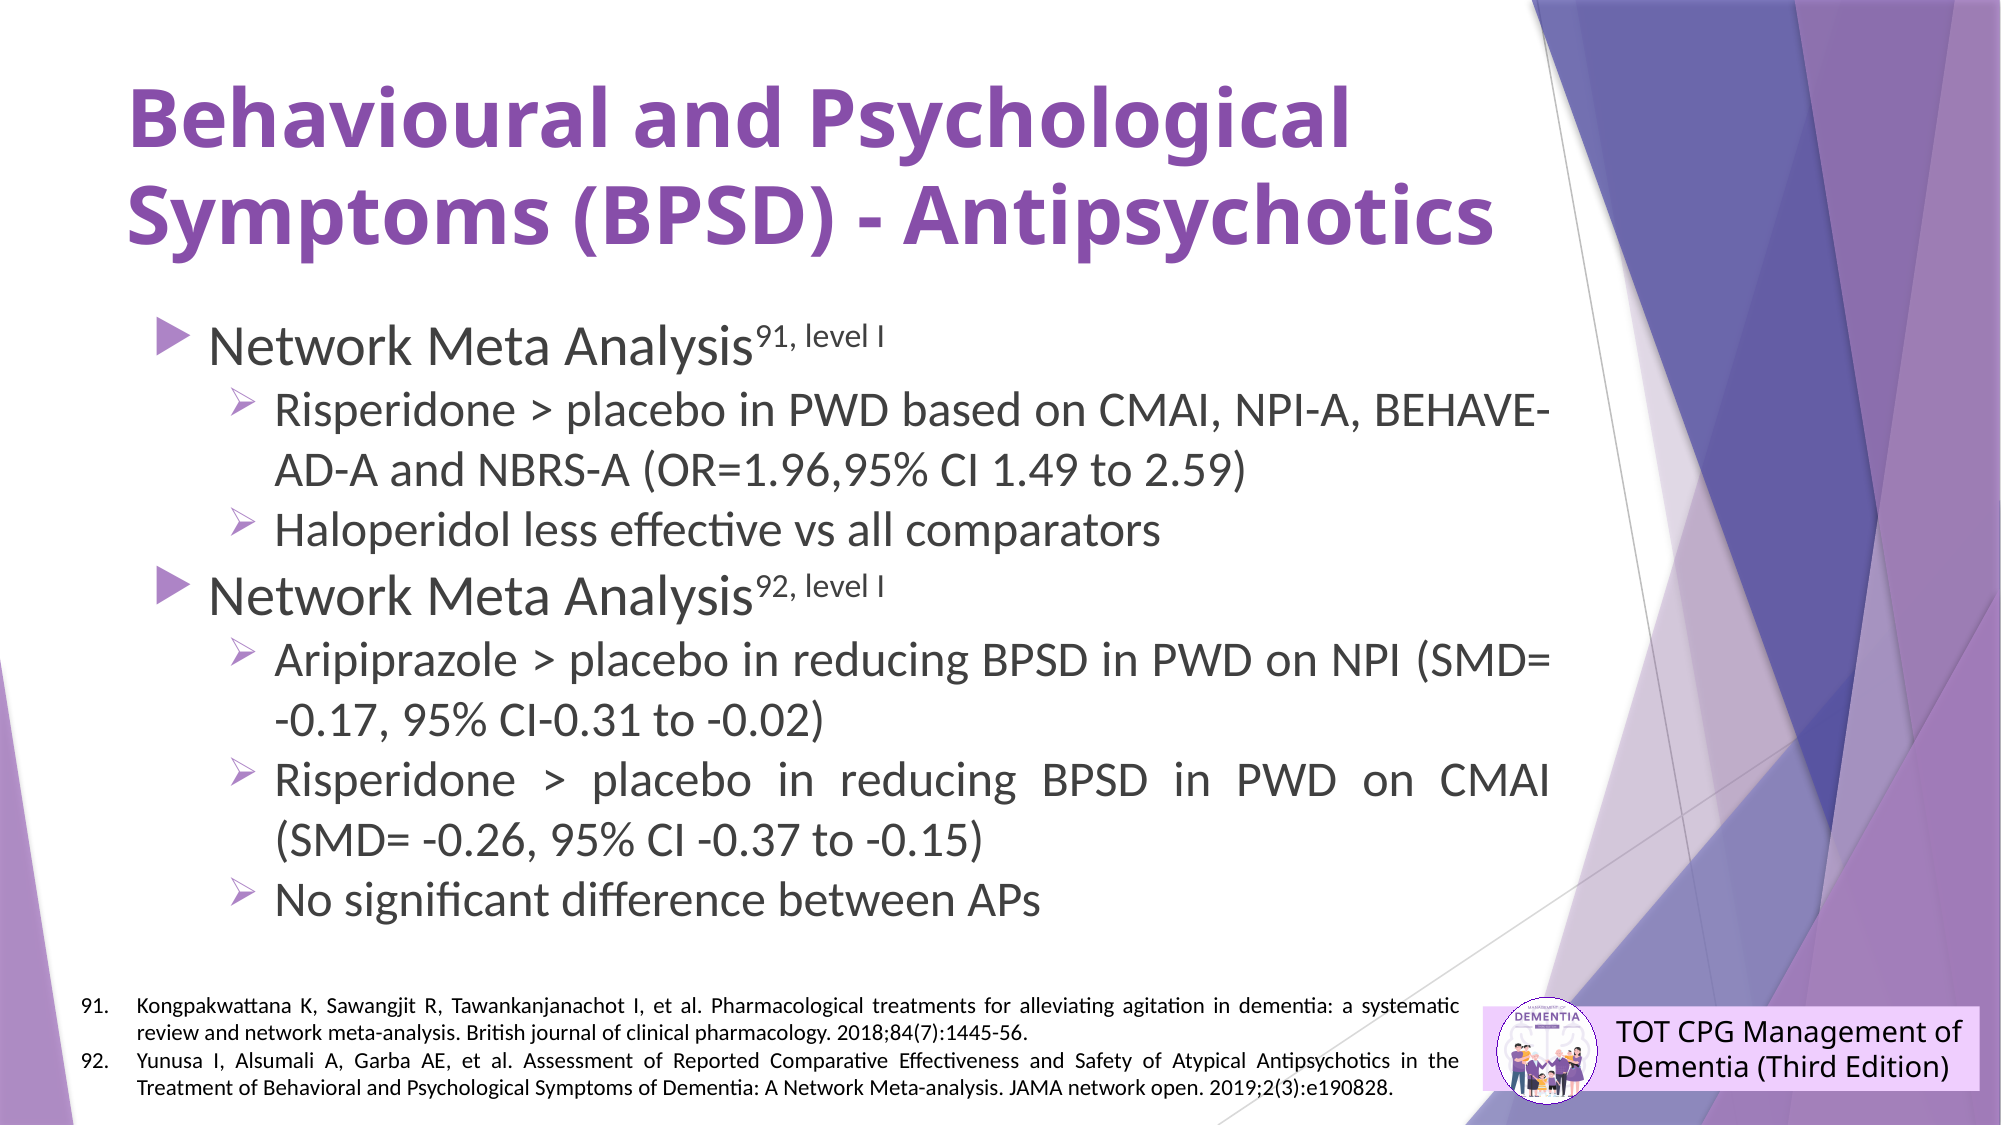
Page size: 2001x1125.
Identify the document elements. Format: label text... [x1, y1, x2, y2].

title Behavioural and Psychological Symptoms (BPSD) - Antipsychotics [111, 59, 1522, 276]
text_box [1482, 996, 1981, 1105]
list Network Meta Analysis91, level I Risperidone > placebo in PWD based on CMAI, NPI-A, BEHAVE-AD-A and NBRS-A (OR=1.96,95% CI 1.49 to 2.59) Haloperidol less effective vs all comparators Network Meta Analysis92, level I Aripiprazole > placebo in reducing BPSD in PWD on NPI (SMD= -0.17, 95% CI-0.31 to -0.02) Risperidone > placebo in reducing BPSD in PWD on CMAI (SMD= -0.26, 95% CI -0.37 to -0.15) No significant difference between APs [137, 299, 1567, 1002]
text_box Kongpakwattana K, Sawangjit R, Tawankanjanachot I, et al. Pharmacological treatments for alleviating agitation in dementia: a systematic review and network meta-analysis. British journal of clinical pharmacology. 2018;84(7):1445-56. Yunusa I, Alsumali A, Garba AE, et al. Assessment of Reported Comparative Effectiveness and Safety of Atypical Antipsychotics in the Treatment of Behavioral and Psychological Symptoms of Dementia: A Network Meta-analysis. JAMA network open. 2019;2(3):e190828. [65, 983, 1477, 1108]
